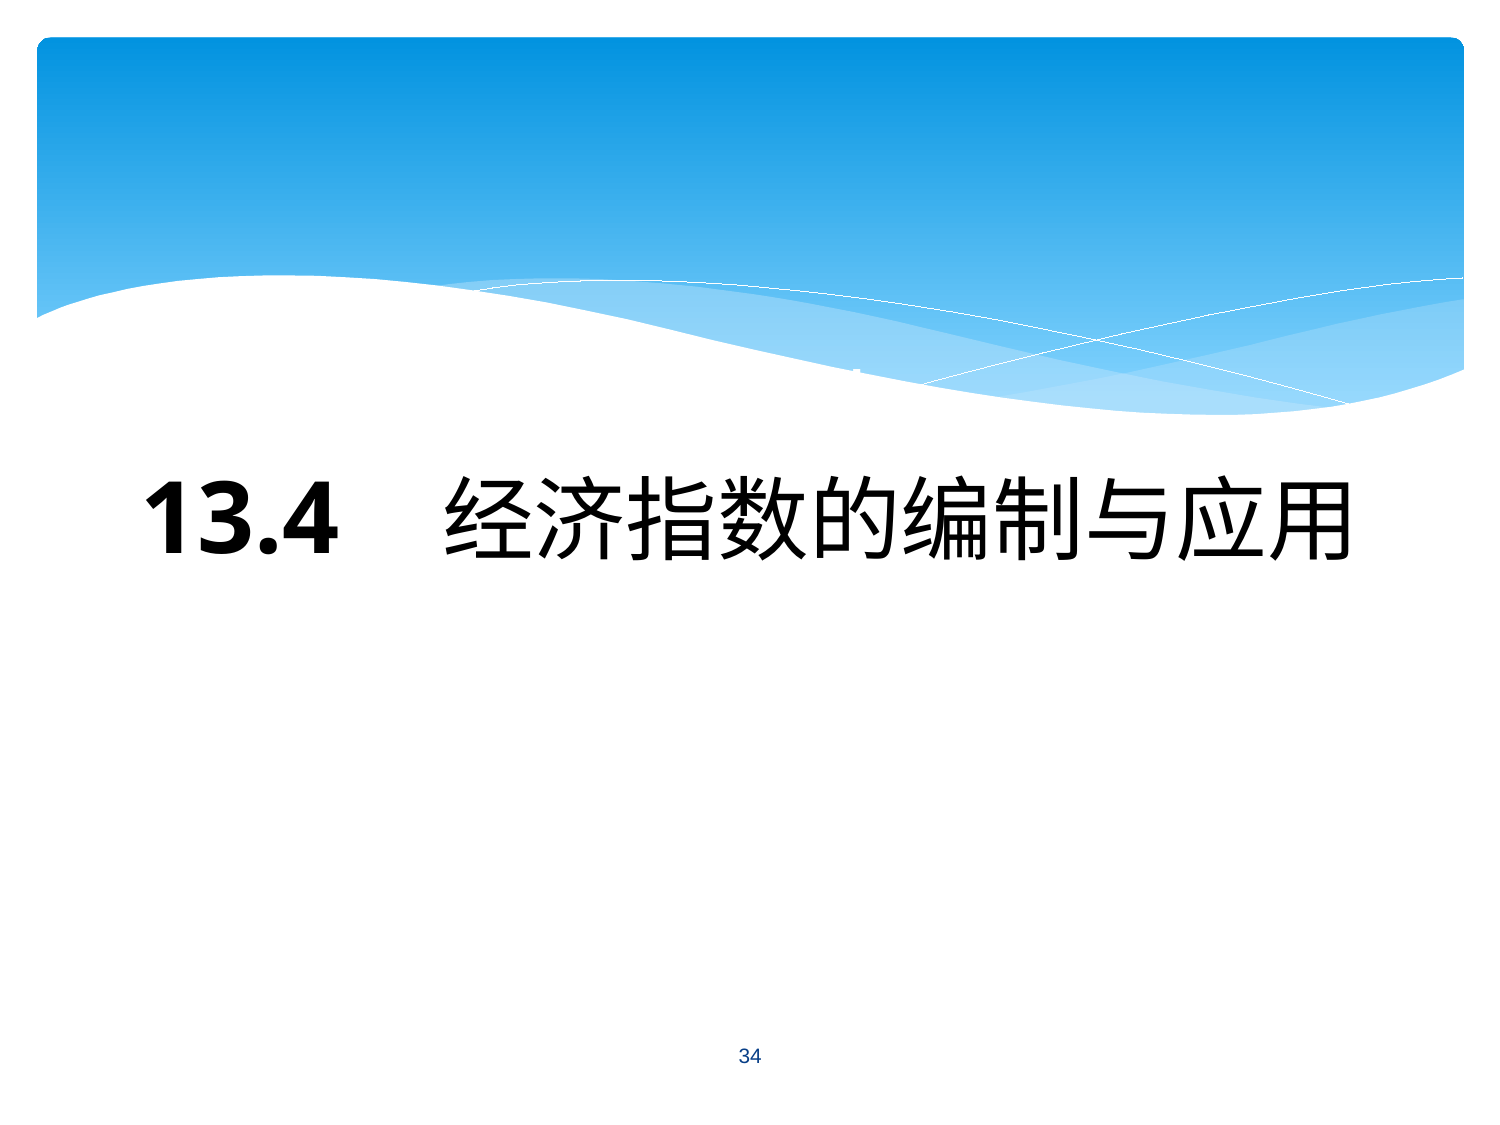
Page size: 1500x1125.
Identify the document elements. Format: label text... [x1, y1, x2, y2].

slide_number 34 [654, 1025, 846, 1086]
text_box 13.4 经济指数的编制与应用 [0, 446, 1500, 582]
title 第四节 [48, 315, 1450, 446]
